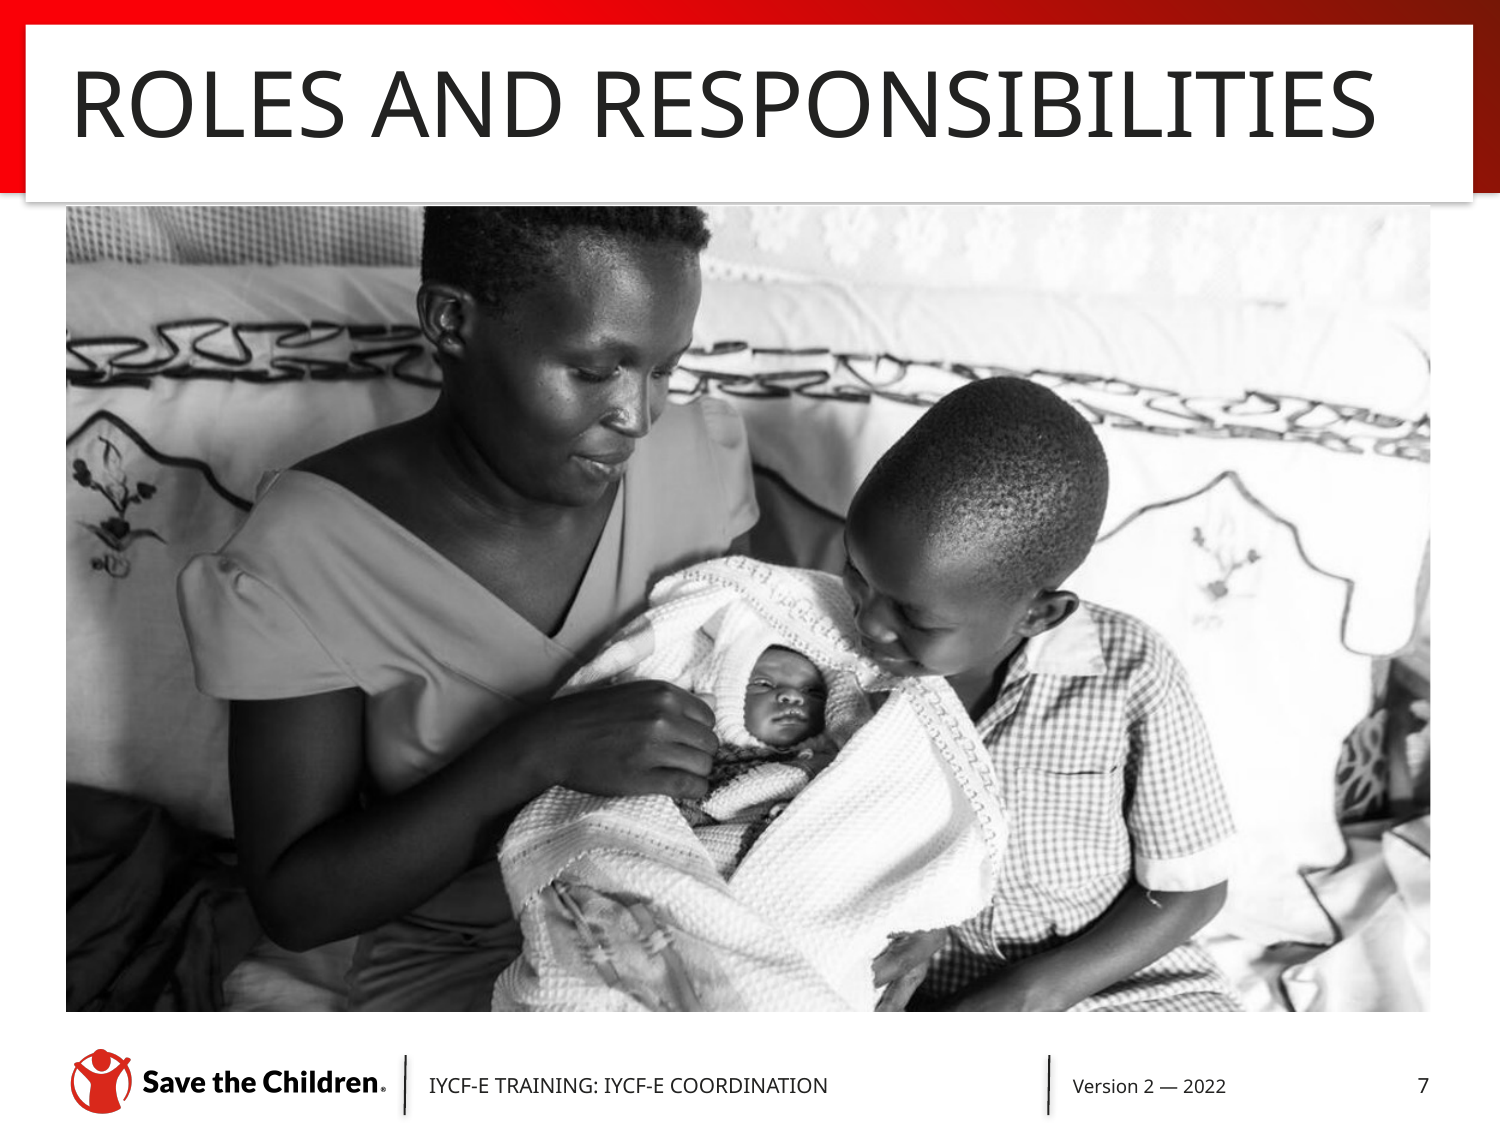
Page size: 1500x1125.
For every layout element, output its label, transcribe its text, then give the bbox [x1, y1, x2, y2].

title ROLES AND RESPONSIBILITIES [69, 62, 1429, 284]
slide_number Version 2 — 2022 [1057, 1056, 1318, 1117]
picture [66, 205, 1431, 1012]
picture [59, 1037, 400, 1125]
slide_number 7 [1318, 1056, 1445, 1117]
footer IYCF-E TRAINING: IYCF-E COORDINATION [414, 1056, 1042, 1117]
